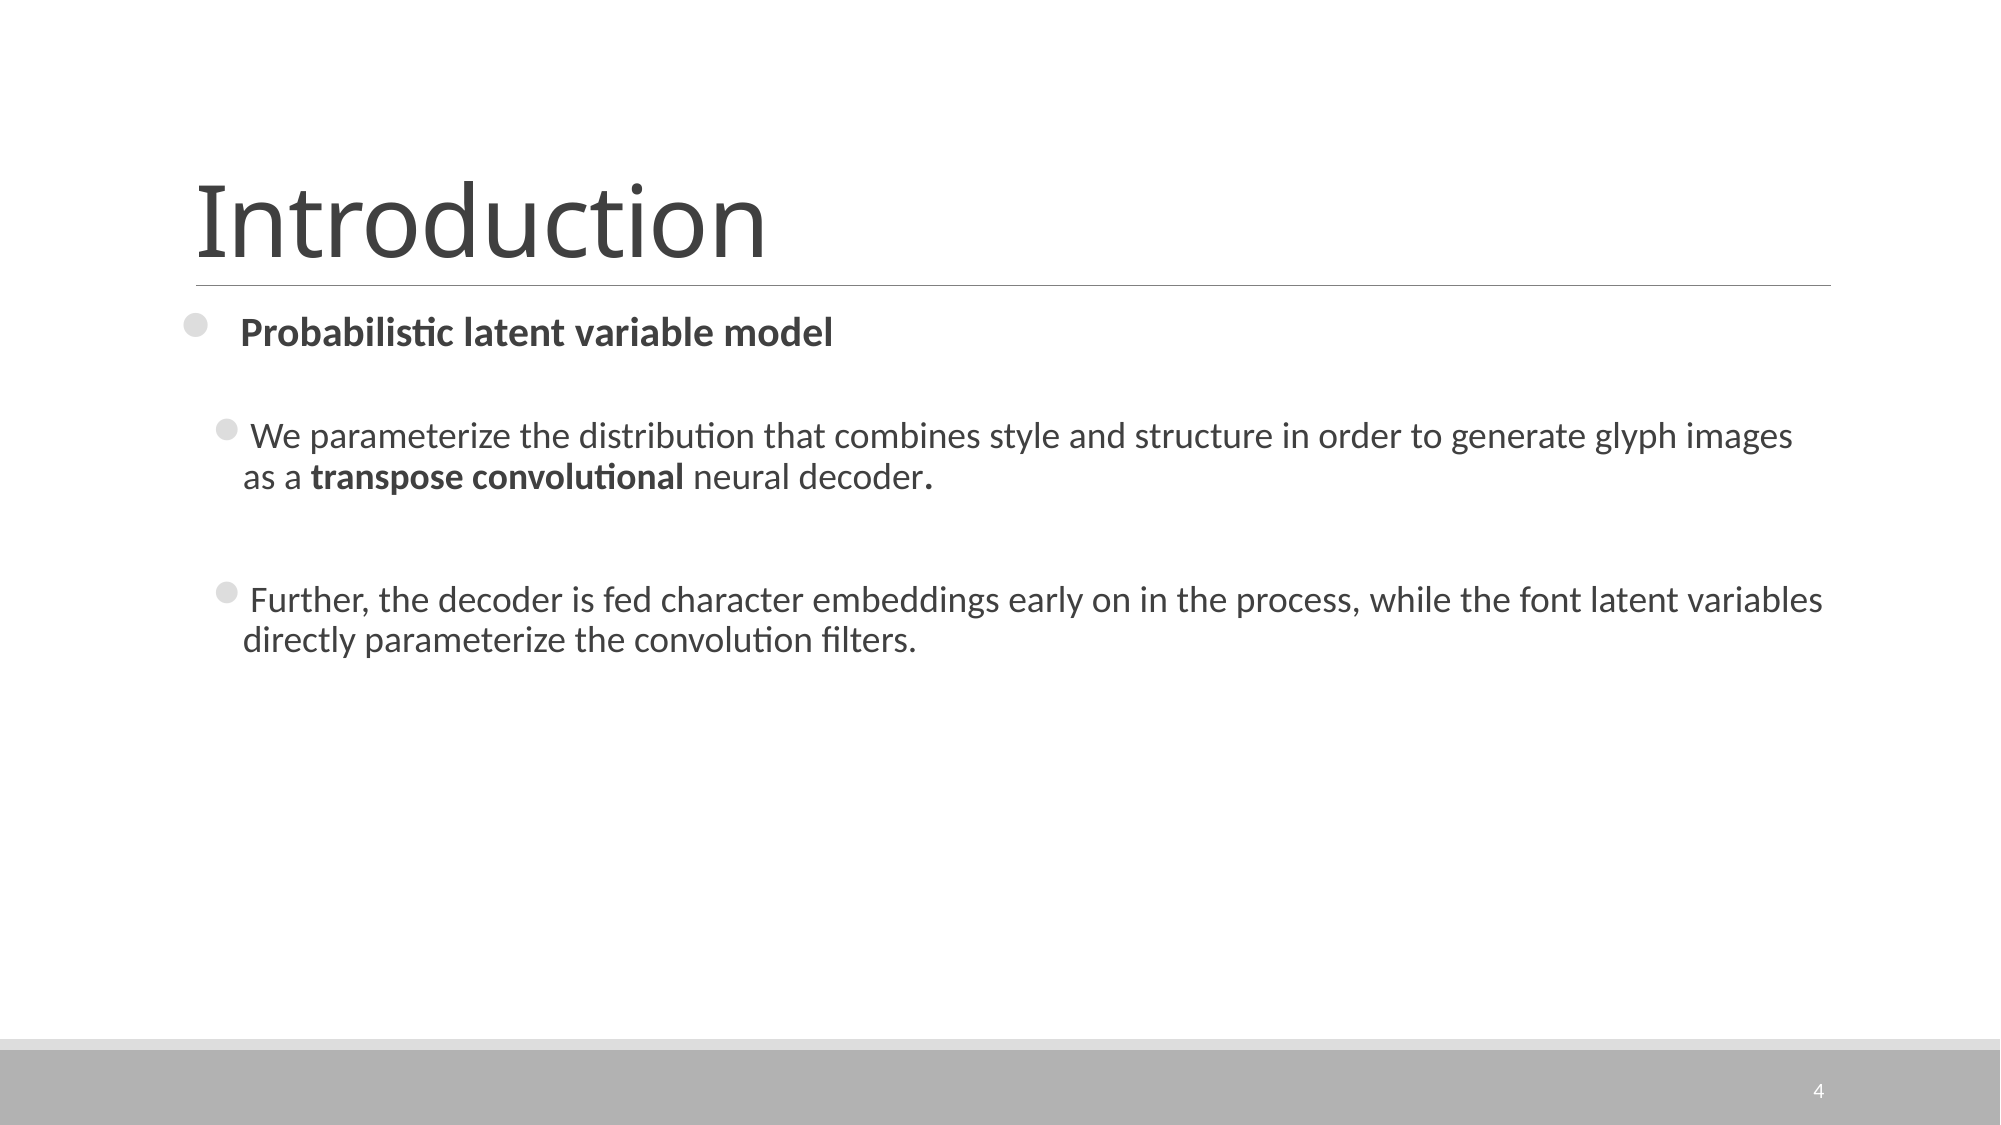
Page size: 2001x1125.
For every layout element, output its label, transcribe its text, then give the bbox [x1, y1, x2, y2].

title Introduction [180, 47, 1830, 285]
slide_number 4 [1624, 1059, 1840, 1120]
list Probabilistic latent variable model We parameterize the distribution that combines style and structure in order to generate glyph images as a transpose convolutional neural decoder. Further, the decoder is fed character embeddings early on in the process, while the font latent variables directly parameterize the convolution filters. [180, 302, 1830, 963]
